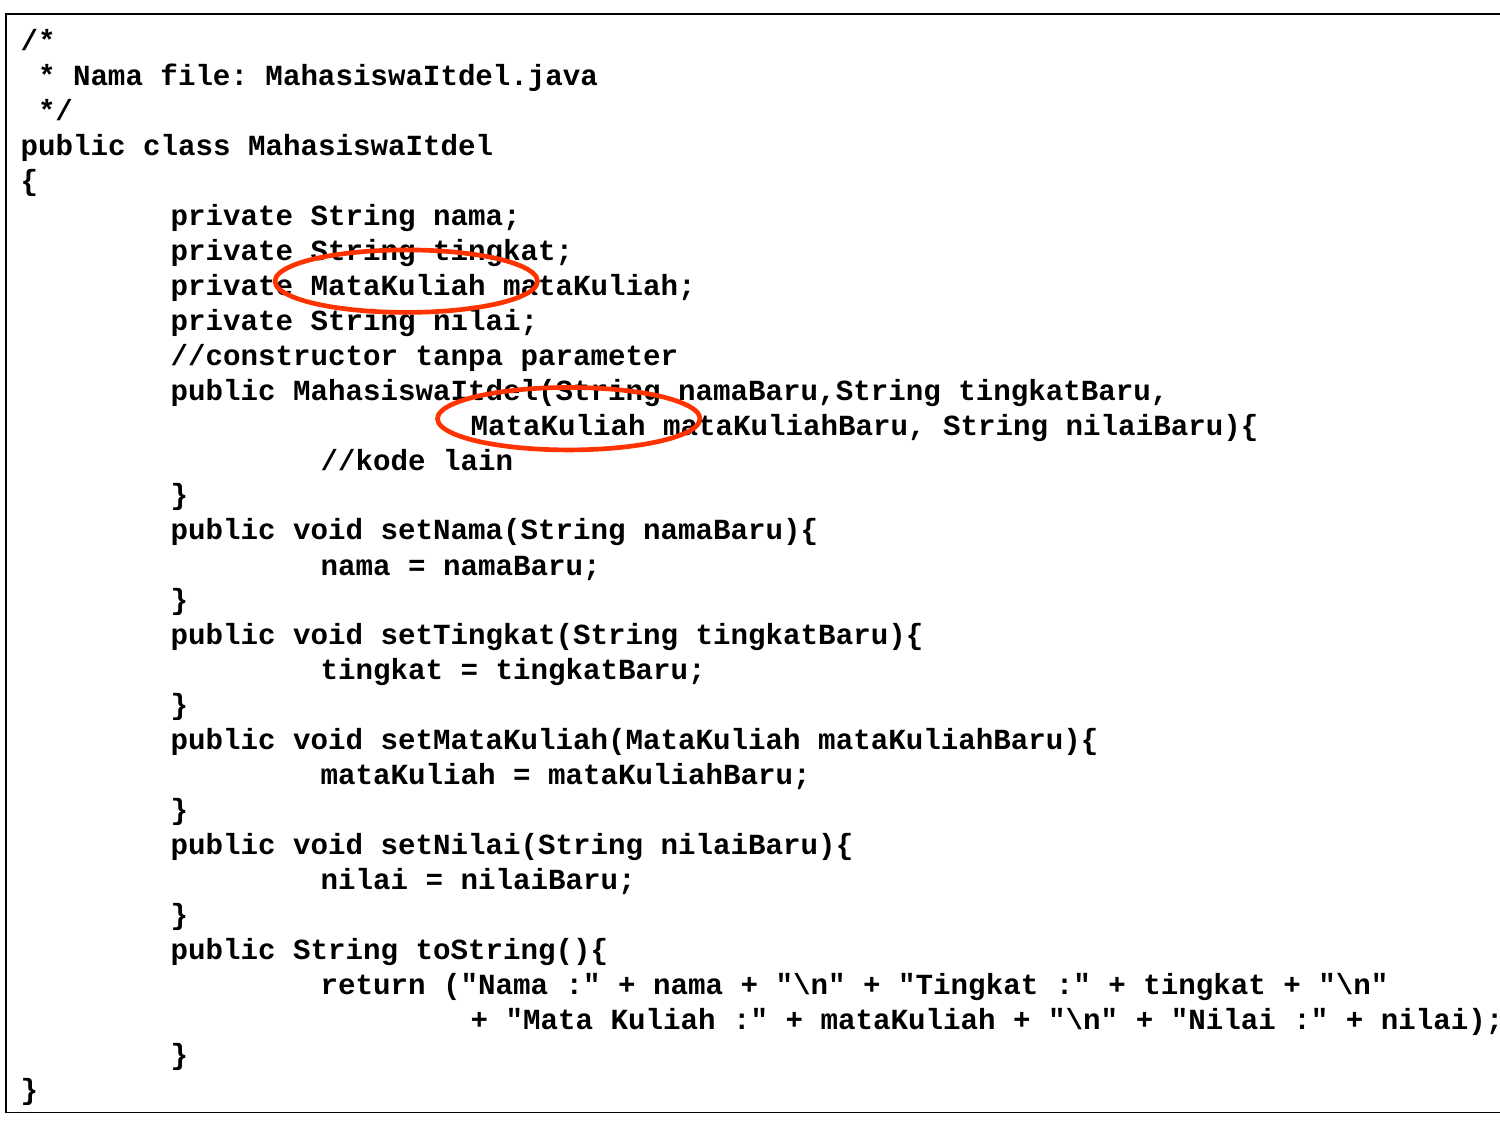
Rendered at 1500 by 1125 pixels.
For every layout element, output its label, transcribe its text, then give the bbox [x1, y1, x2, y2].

text_box /* * Nama file: MahasiswaItdel.java */ public class MahasiswaItdel { private String nama; private String tingkat; private MataKuliah mataKuliah; private String nilai; //constructor tanpa parameter public MahasiswaItdel(String namaBaru,String tingkatBaru, MataKuliah mataKuliahBaru, String nilaiBaru){ //kode lain } public void setNama(String namaBaru){ nama = namaBaru; } public void setTingkat(String tingkatBaru){ tingkat = tingkatBaru; } public void setMataKuliah(MataKuliah mataKuliahBaru){ mataKuliah = mataKuliahBaru; } public void setNilai(String nilaiBaru){ nilai = nilaiBaru; } public String toString(){ return ("Nama :" + nama + "\n" + "Tingkat :" + tingkat + "\n" + "Mata Kuliah :" + mataKuliah + "\n" + "Nilai :" + nilai); } } [5, 13, 1500, 1113]
text_box [275, 249, 538, 313]
text_box [437, 387, 700, 450]
